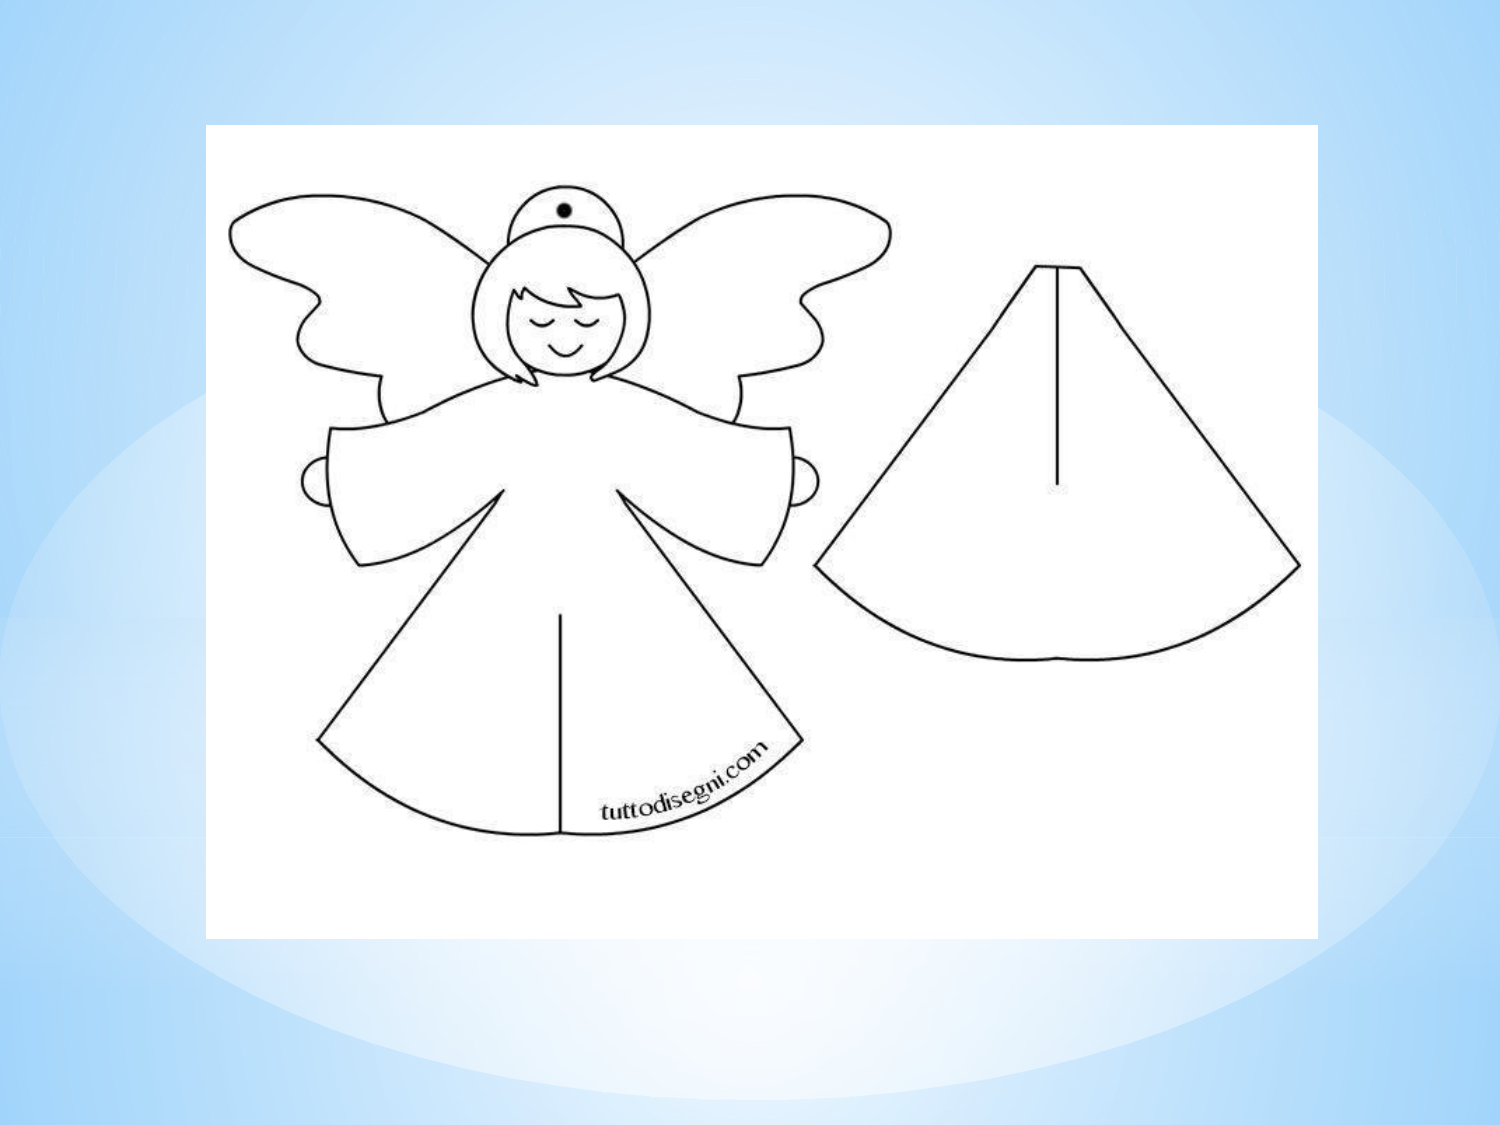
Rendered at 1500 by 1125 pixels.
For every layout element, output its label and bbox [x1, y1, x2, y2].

picture [206, 125, 1318, 939]
